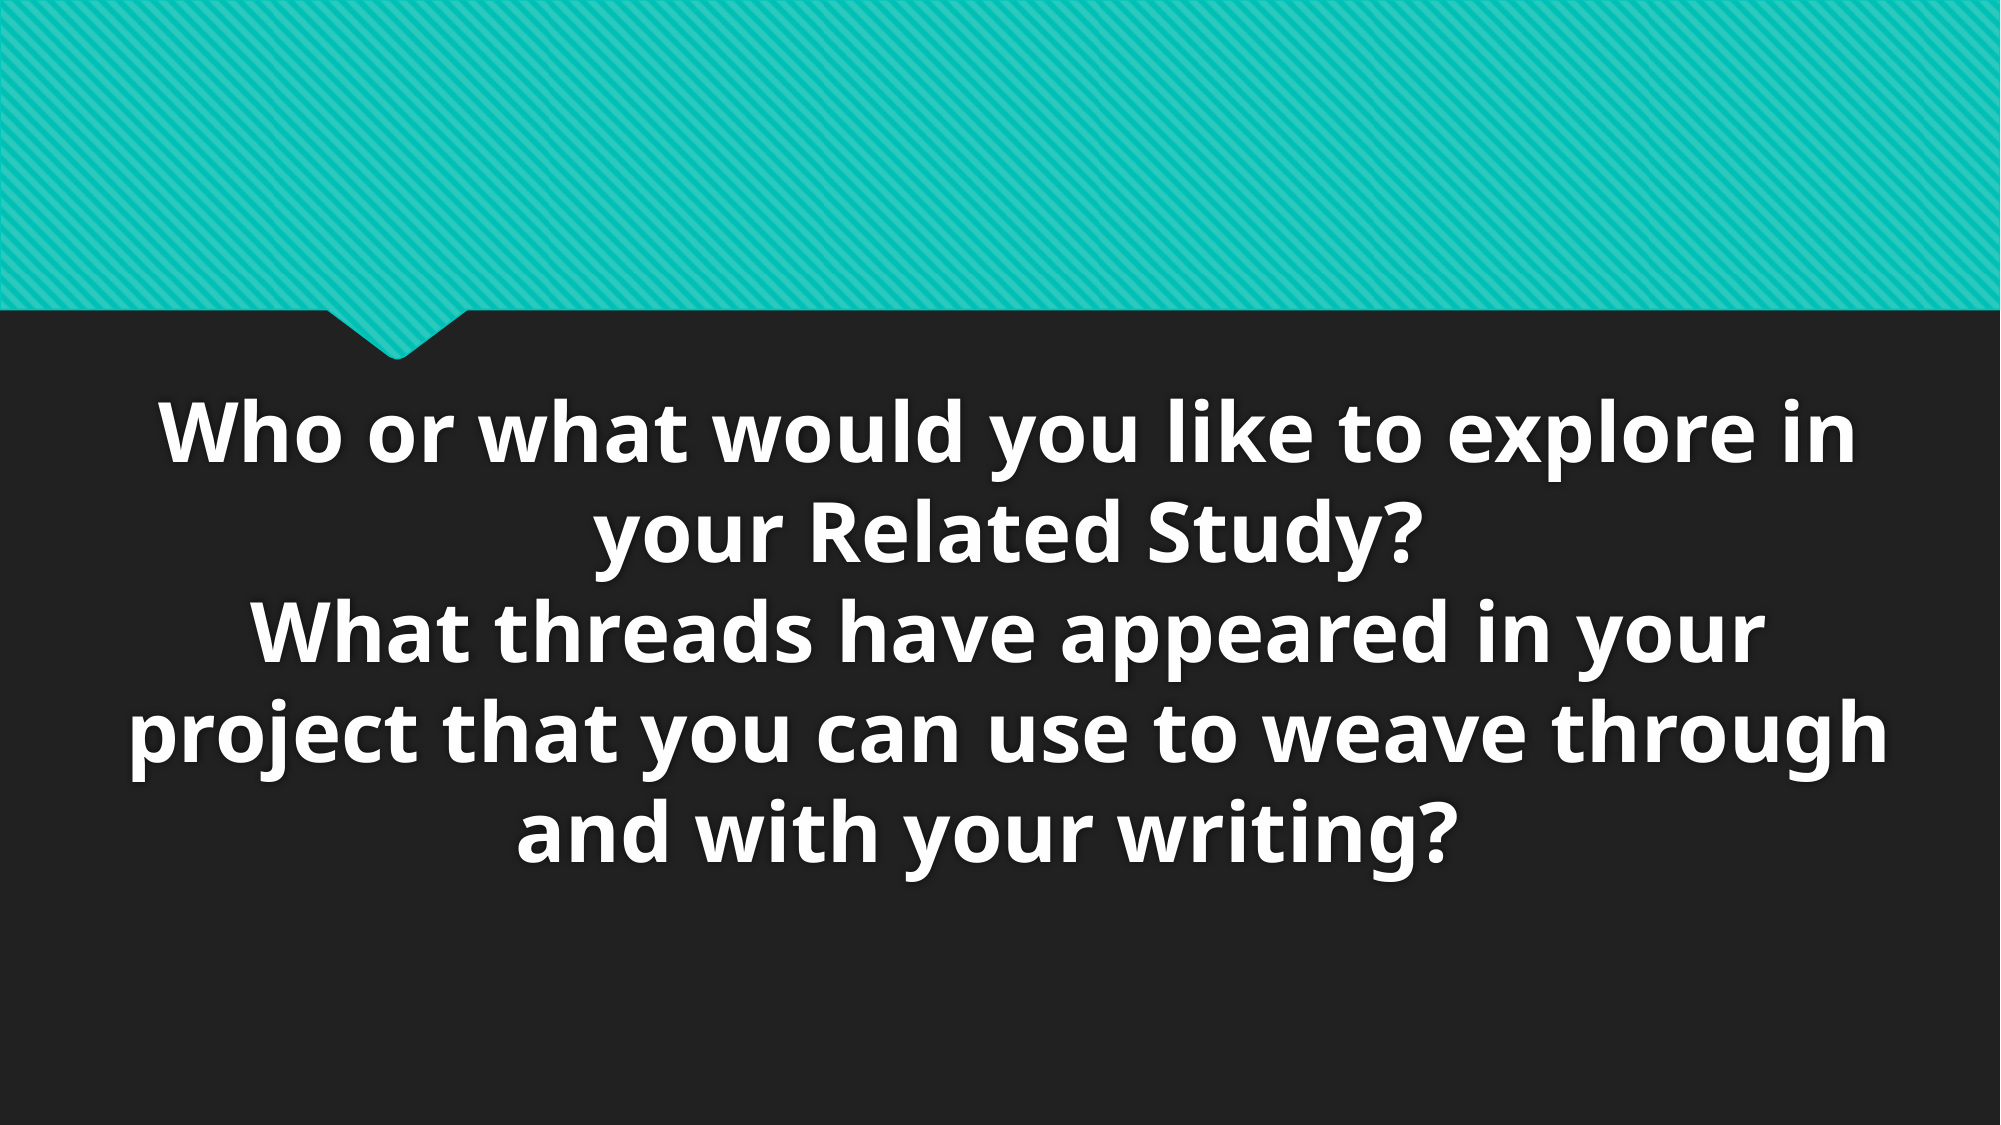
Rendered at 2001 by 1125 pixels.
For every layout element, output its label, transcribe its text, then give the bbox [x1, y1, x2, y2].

title Who or what would you like to explore in your Related Study? What threads have appeared in your project that you can use to weave through and with your writing? [87, 602, 1933, 887]
